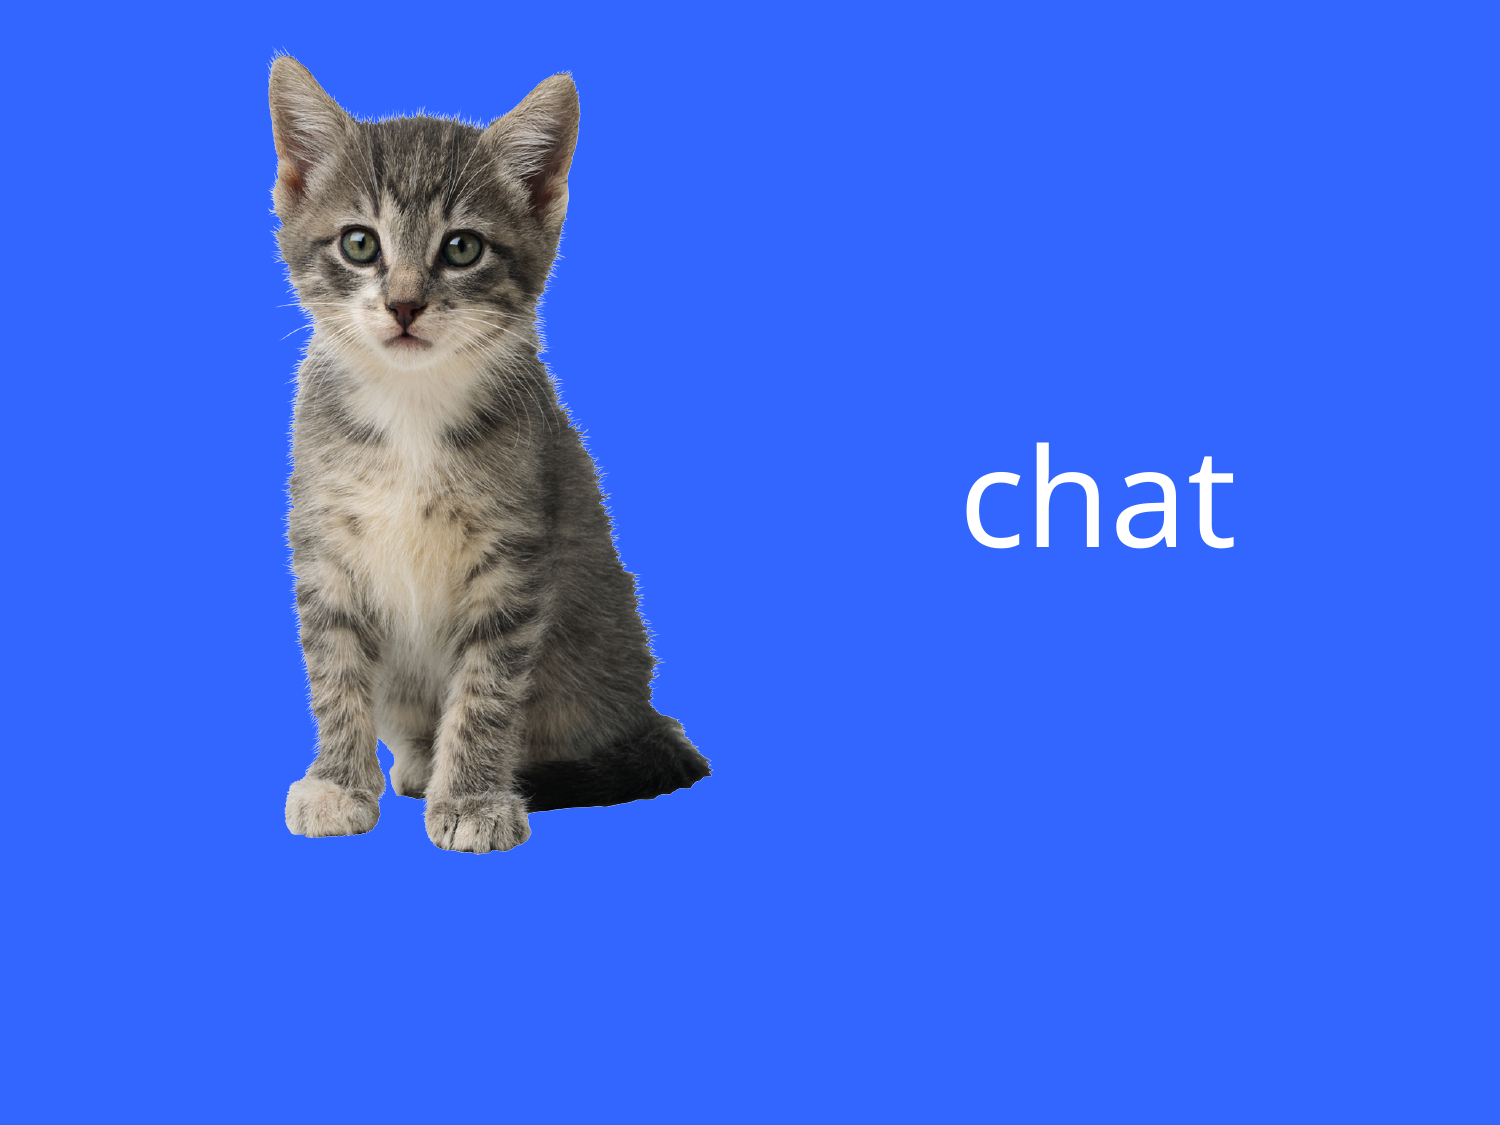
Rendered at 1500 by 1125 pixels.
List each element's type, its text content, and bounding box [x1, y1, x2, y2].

picture [0, 44, 1164, 857]
list chat [1169, 402, 1500, 598]
